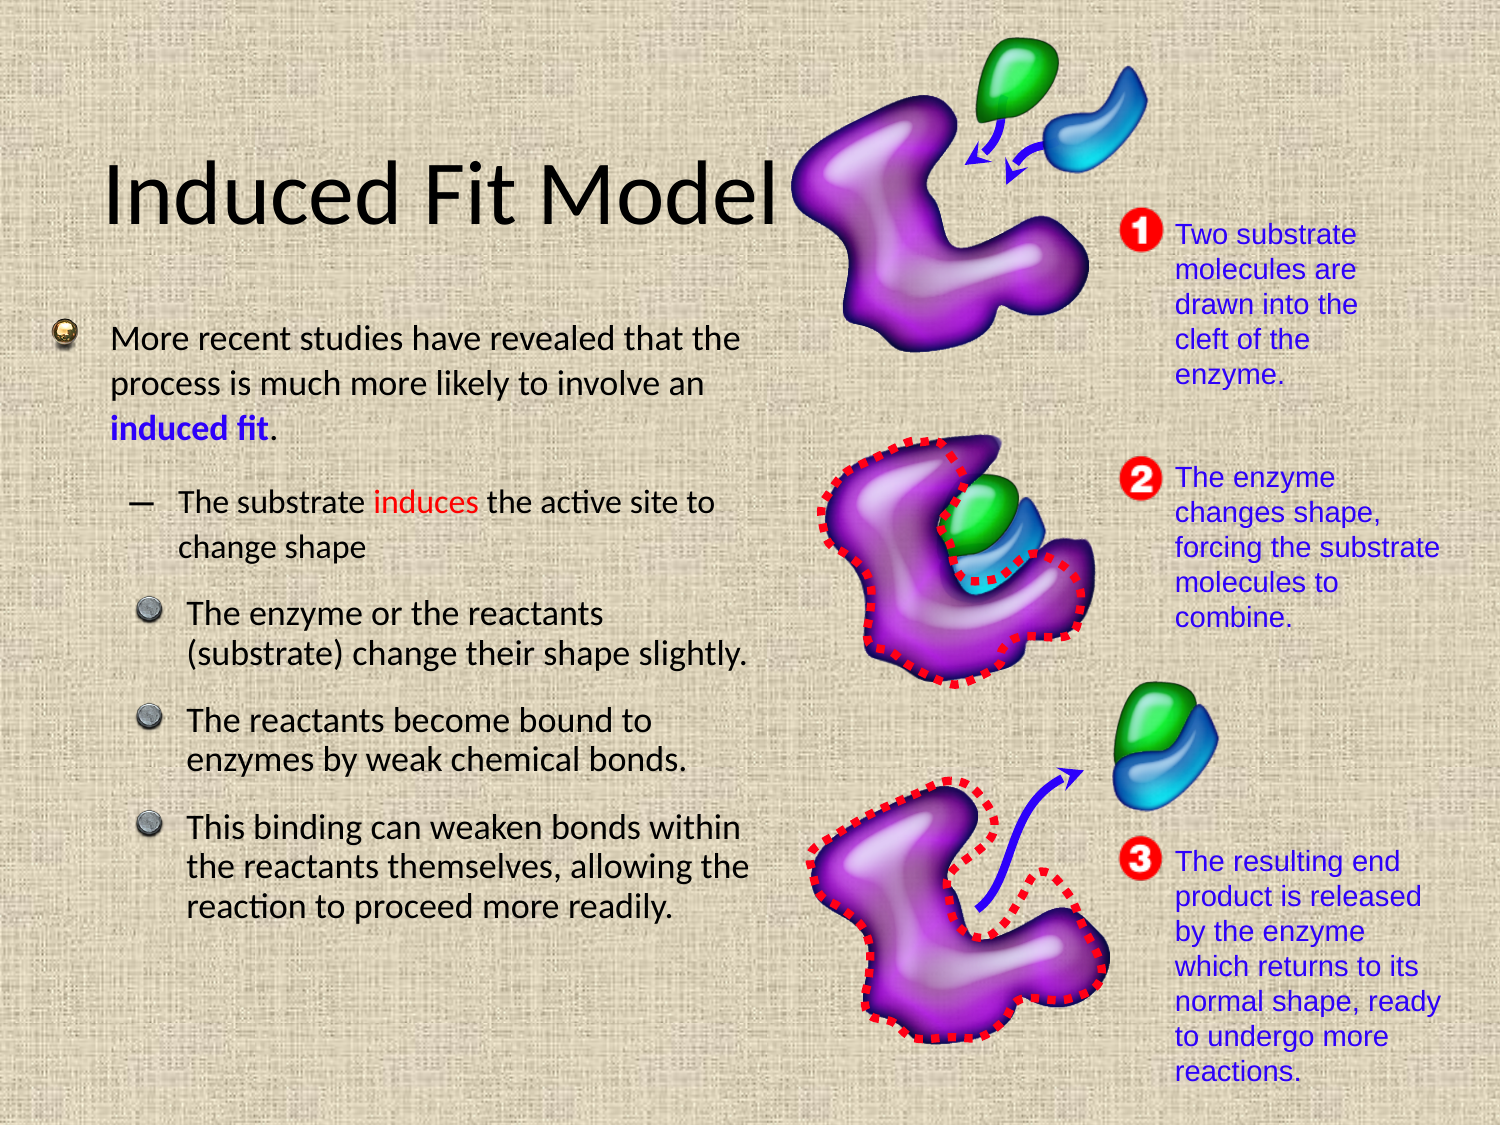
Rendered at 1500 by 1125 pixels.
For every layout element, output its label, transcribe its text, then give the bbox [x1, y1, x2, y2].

title Induced Fit Model [0, 0, 884, 252]
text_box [820, 434, 1445, 678]
list More recent studies have revealed that the process is much more likely to involve an induced fit. The substrate induces the active site to change shape The enzyme or the reactants (substrate) change their shape slightly. The reactants become bound to enzymes by weak chemical bonds. This binding can weaken bonds within the reactants themselves, allowing the reaction to proceed more readily. [36, 304, 783, 994]
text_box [790, 33, 1422, 354]
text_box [809, 678, 1445, 1077]
picture [0, 0, 1500, 1125]
